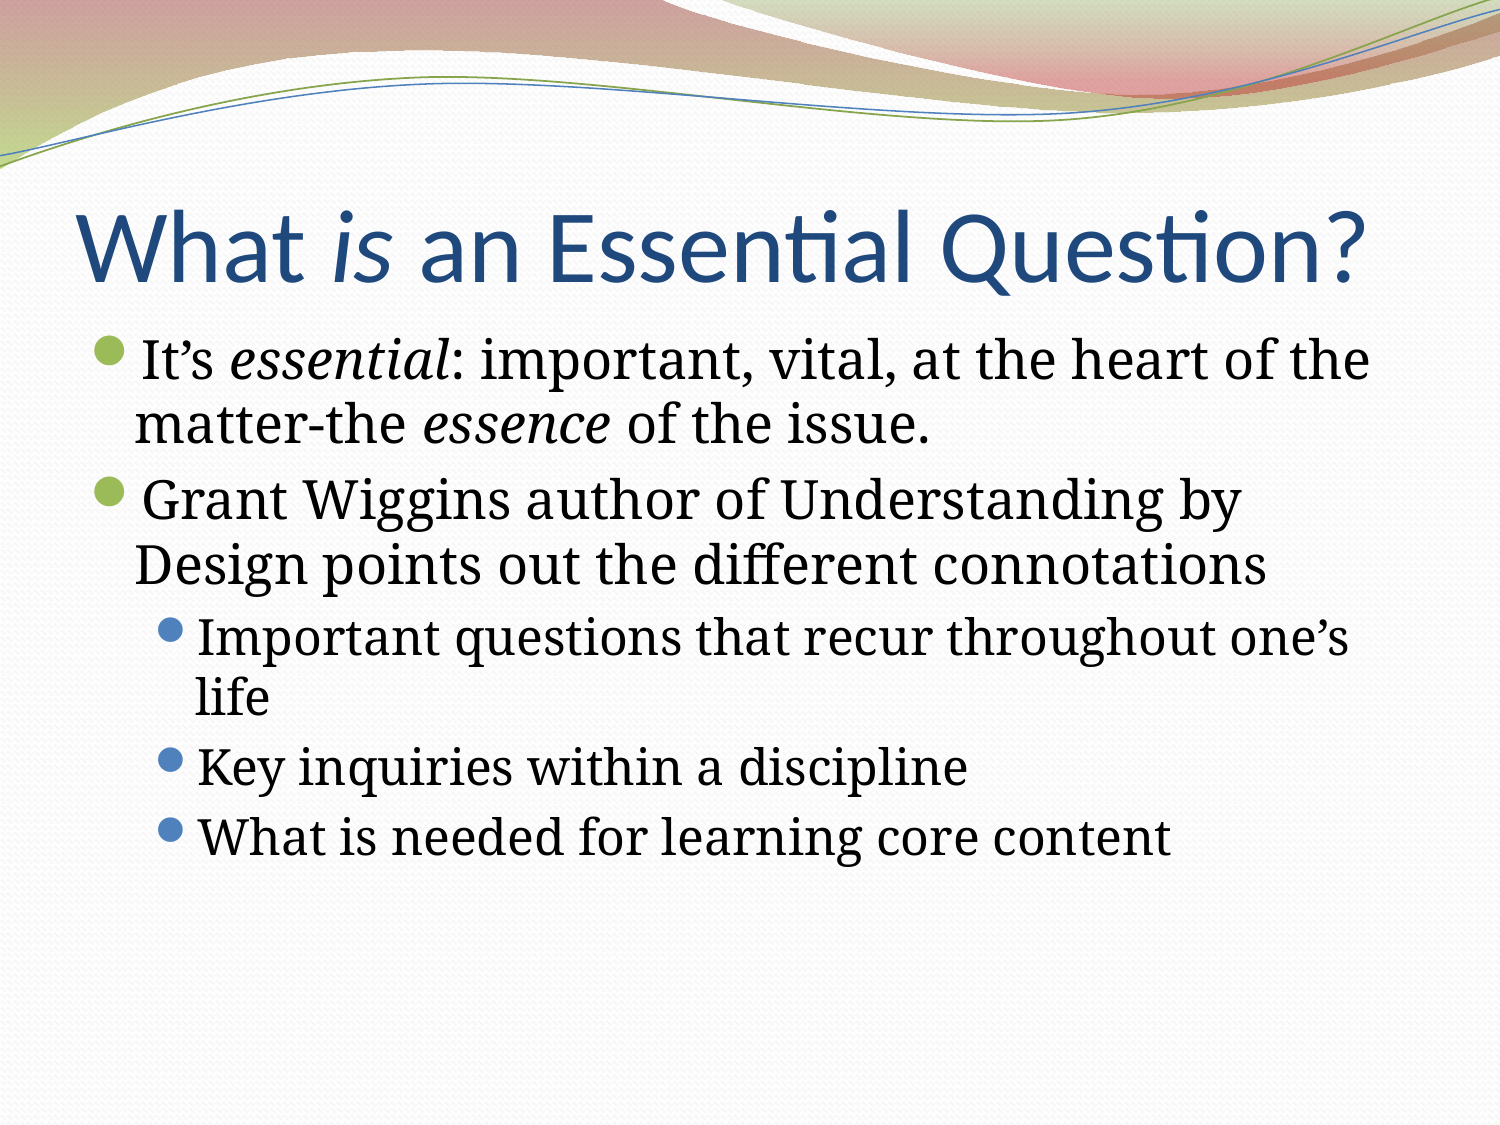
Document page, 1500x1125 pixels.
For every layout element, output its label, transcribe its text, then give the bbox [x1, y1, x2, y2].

list It’s essential: important, vital, at the heart of the matter-the essence of the issue. Grant Wiggins author of Understanding by Design points out the different connotations Important questions that recur throughout one’s life Key inquiries within a discipline What is needed for learning core content [74, 317, 1426, 1038]
title What is an Essential Question? [74, 115, 1426, 304]
